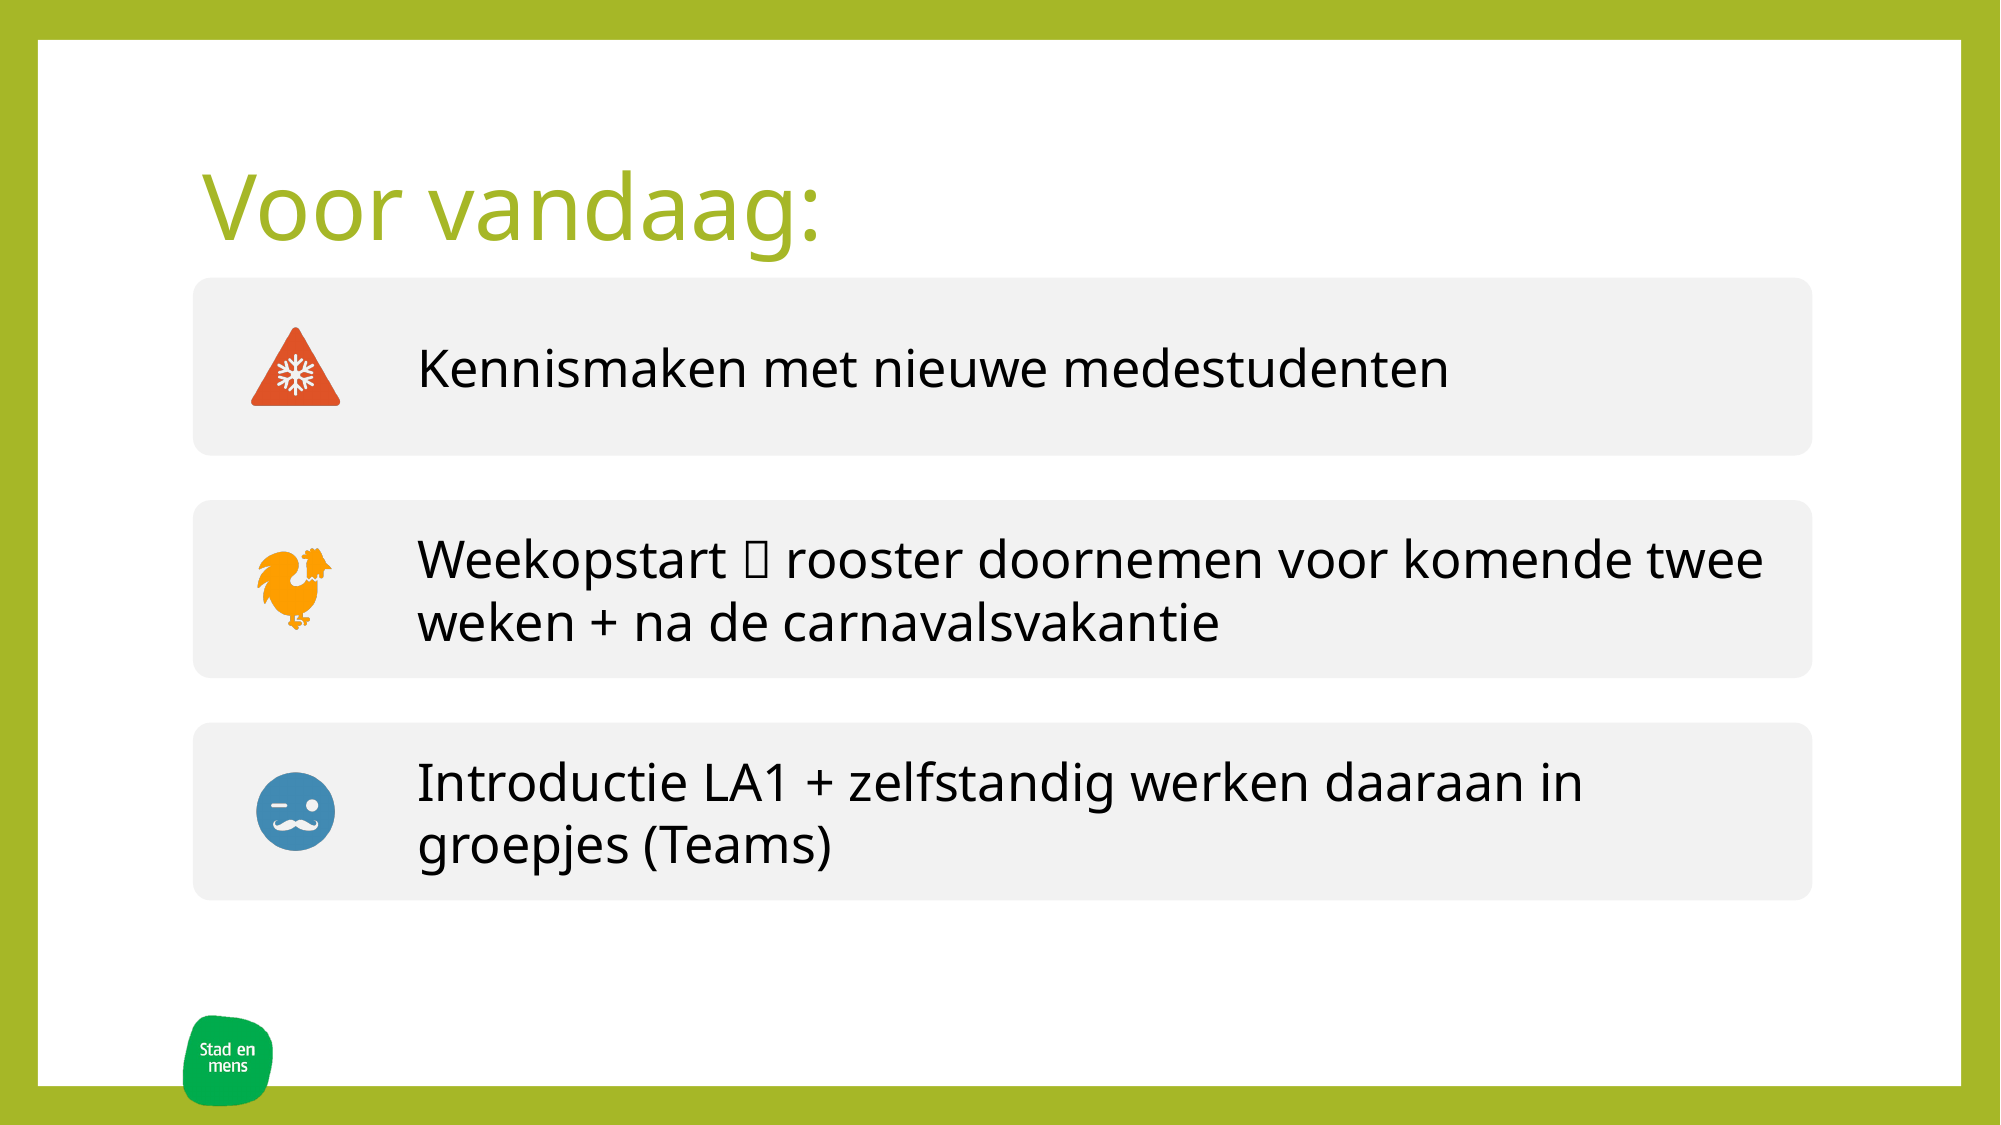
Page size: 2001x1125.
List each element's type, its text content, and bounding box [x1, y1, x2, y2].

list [192, 277, 1813, 901]
picture [179, 1013, 273, 1110]
title Voor vandaag: [187, 99, 1808, 286]
